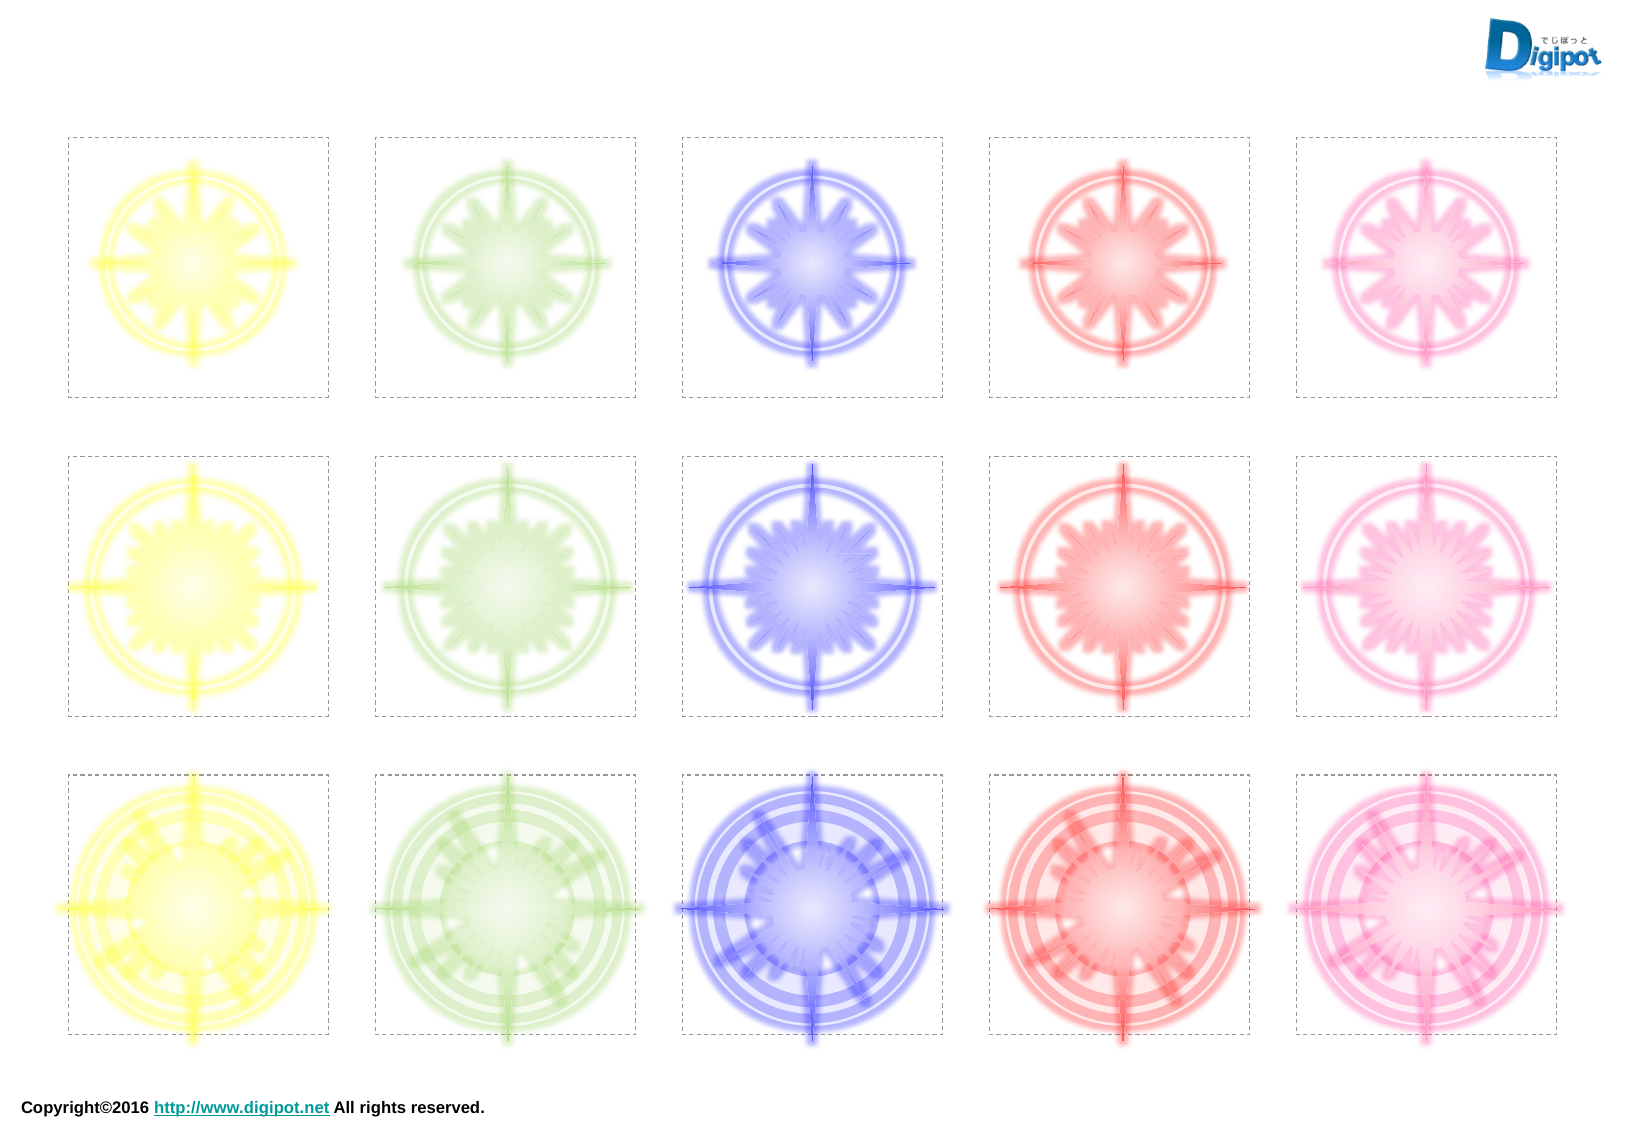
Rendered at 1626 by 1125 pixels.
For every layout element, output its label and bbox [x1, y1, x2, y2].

text_box [384, 464, 630, 710]
text_box [1303, 464, 1549, 710]
text_box [711, 162, 913, 365]
text_box [1022, 162, 1224, 365]
picture [1485, 18, 1602, 82]
text_box [70, 464, 316, 710]
text_box [92, 162, 294, 365]
text_box [1000, 464, 1246, 710]
text_box [676, 773, 948, 1044]
text_box [372, 773, 643, 1044]
text_box [58, 773, 329, 1044]
text_box [1290, 773, 1562, 1044]
text_box [1325, 162, 1527, 365]
text_box [987, 773, 1258, 1044]
text_box [689, 464, 935, 710]
text_box [406, 162, 609, 365]
